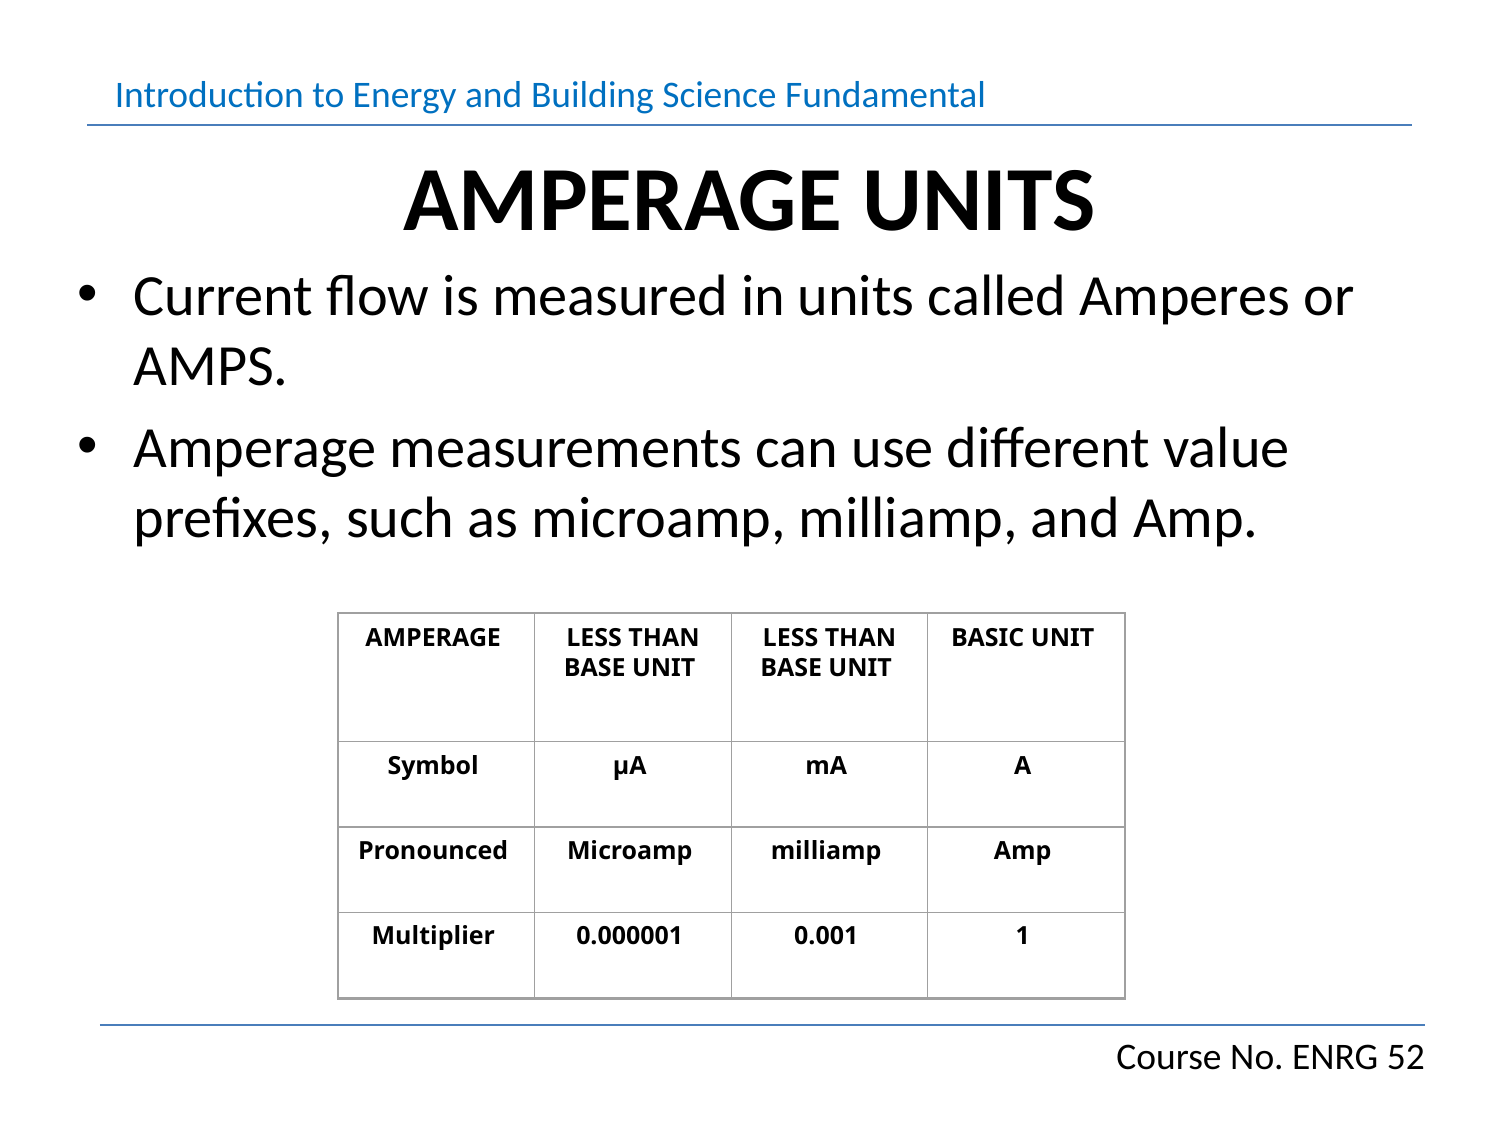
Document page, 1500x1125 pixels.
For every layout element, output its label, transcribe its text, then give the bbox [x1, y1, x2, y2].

list Current flow is measured in units called Amperes or AMPS. Amperage measurements can use different value prefixes, such as microamp, milliamp, and Amp. [1013, 312, 1450, 650]
list Current flow is measured in units called Amperes or AMPS. Amperage measurements can use different value prefixes, such as microamp, milliamp, and Amp. [62, 249, 1450, 311]
title AMPERAGE UNITS [112, 99, 1388, 249]
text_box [337, 612, 1126, 1000]
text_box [489, 311, 1011, 610]
list Current flow is measured in units called Amperes or AMPS. Amperage measurements can use different value prefixes, such as microamp, milliamp, and Amp. [62, 312, 487, 650]
